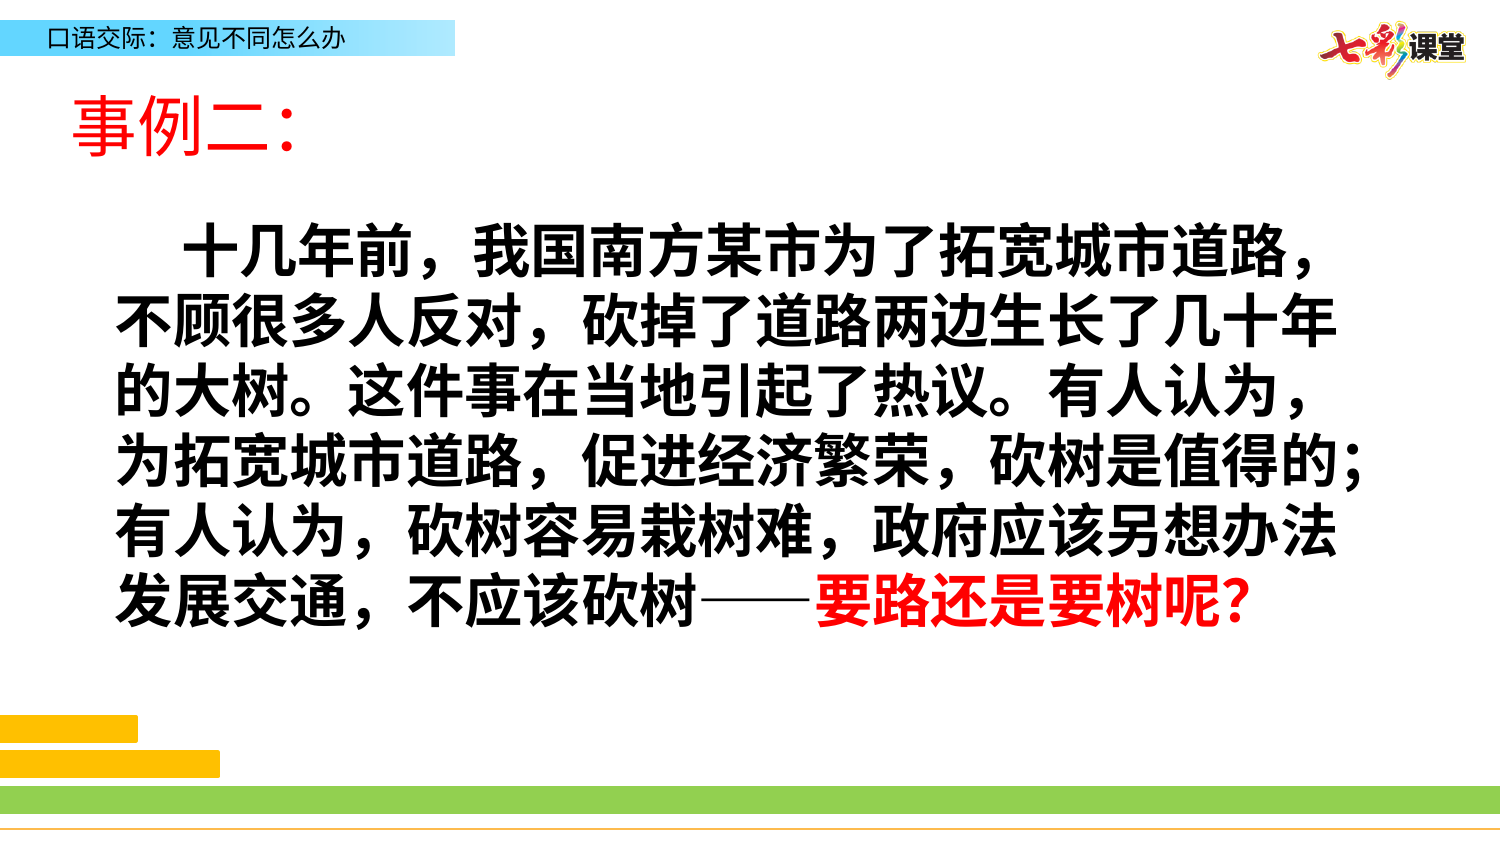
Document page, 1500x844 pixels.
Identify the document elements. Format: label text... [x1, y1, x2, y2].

text_box 事例二： [56, 77, 349, 173]
picture [1316, 20, 1468, 80]
text_box 十几年前，我国南方某市为了拓宽城市道路，不顾很多人反对，砍掉了道路两边生长了几十年的大树。这件事在当地引起了热议。有人认为，为拓宽城市道路，促进经济繁荣，砍树是值得的；有人认为，砍树容易栽树难，政府应该另想办法发展交通，不应该砍树——要路还是要树呢？ [100, 206, 1400, 642]
